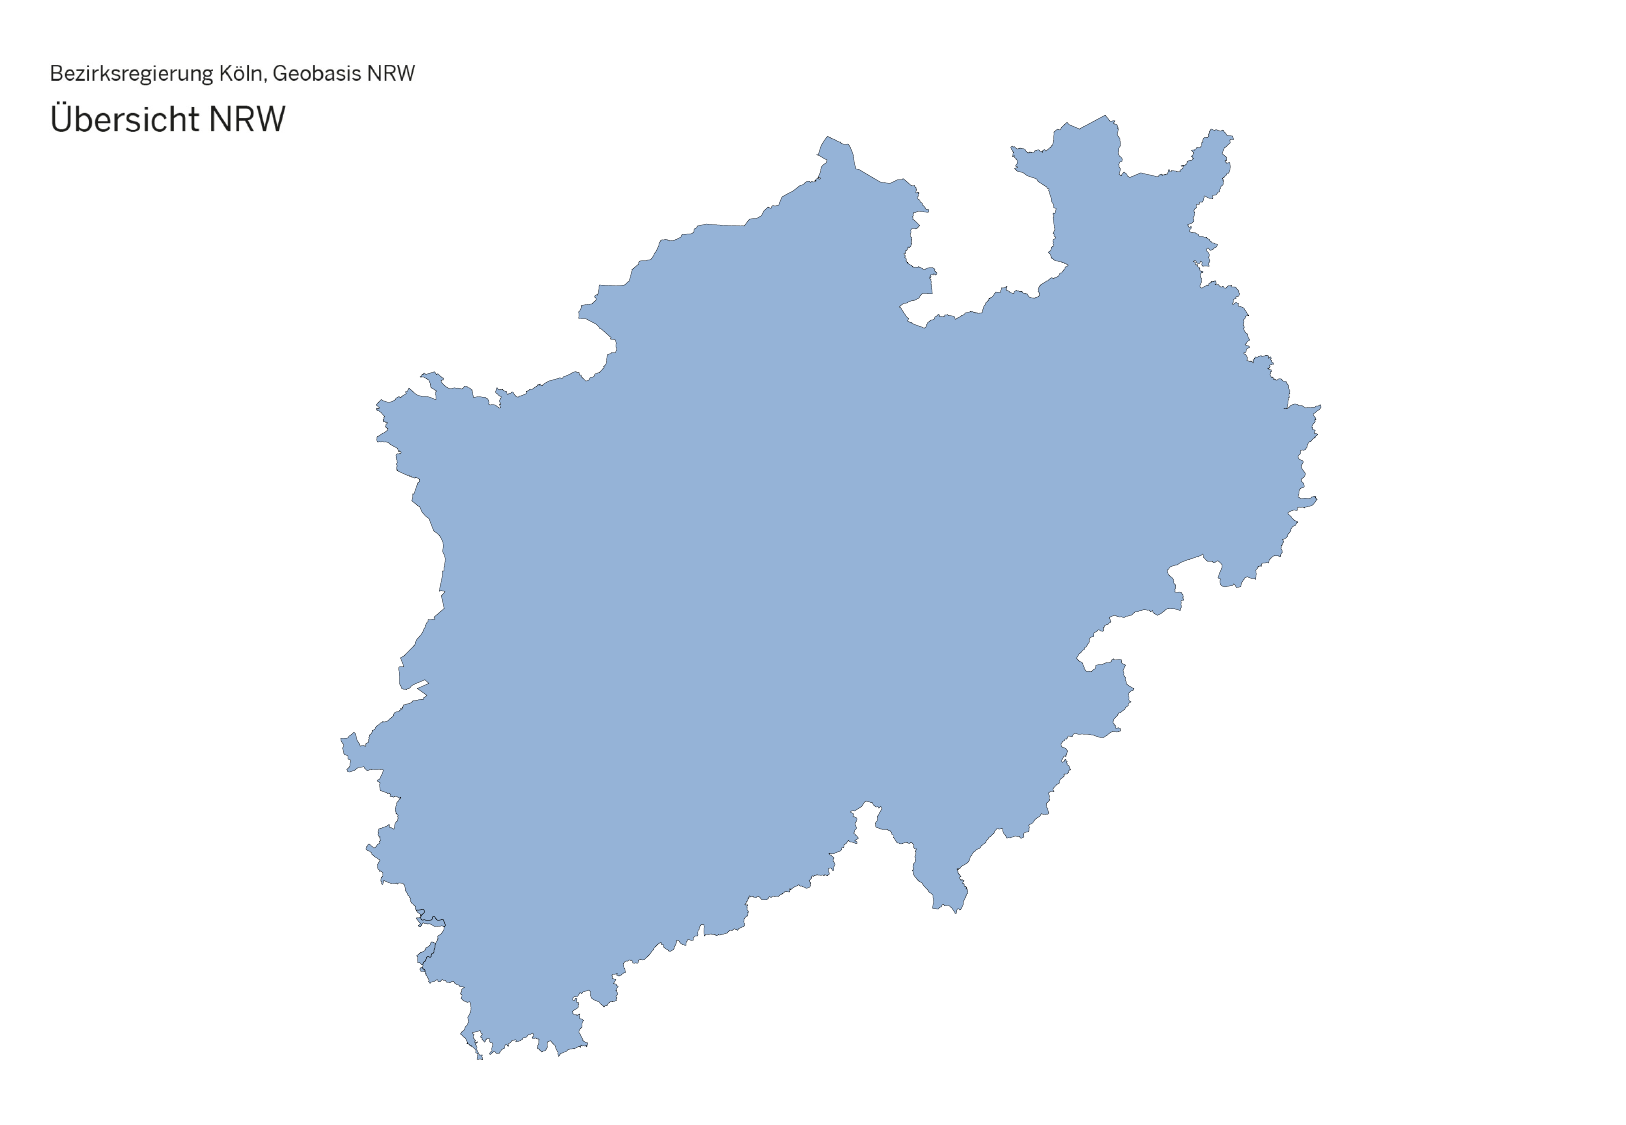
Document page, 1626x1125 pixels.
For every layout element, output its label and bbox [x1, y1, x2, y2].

text_box [303, 129, 1285, 1075]
picture [49, 61, 418, 135]
text_box [340, 115, 1322, 1060]
